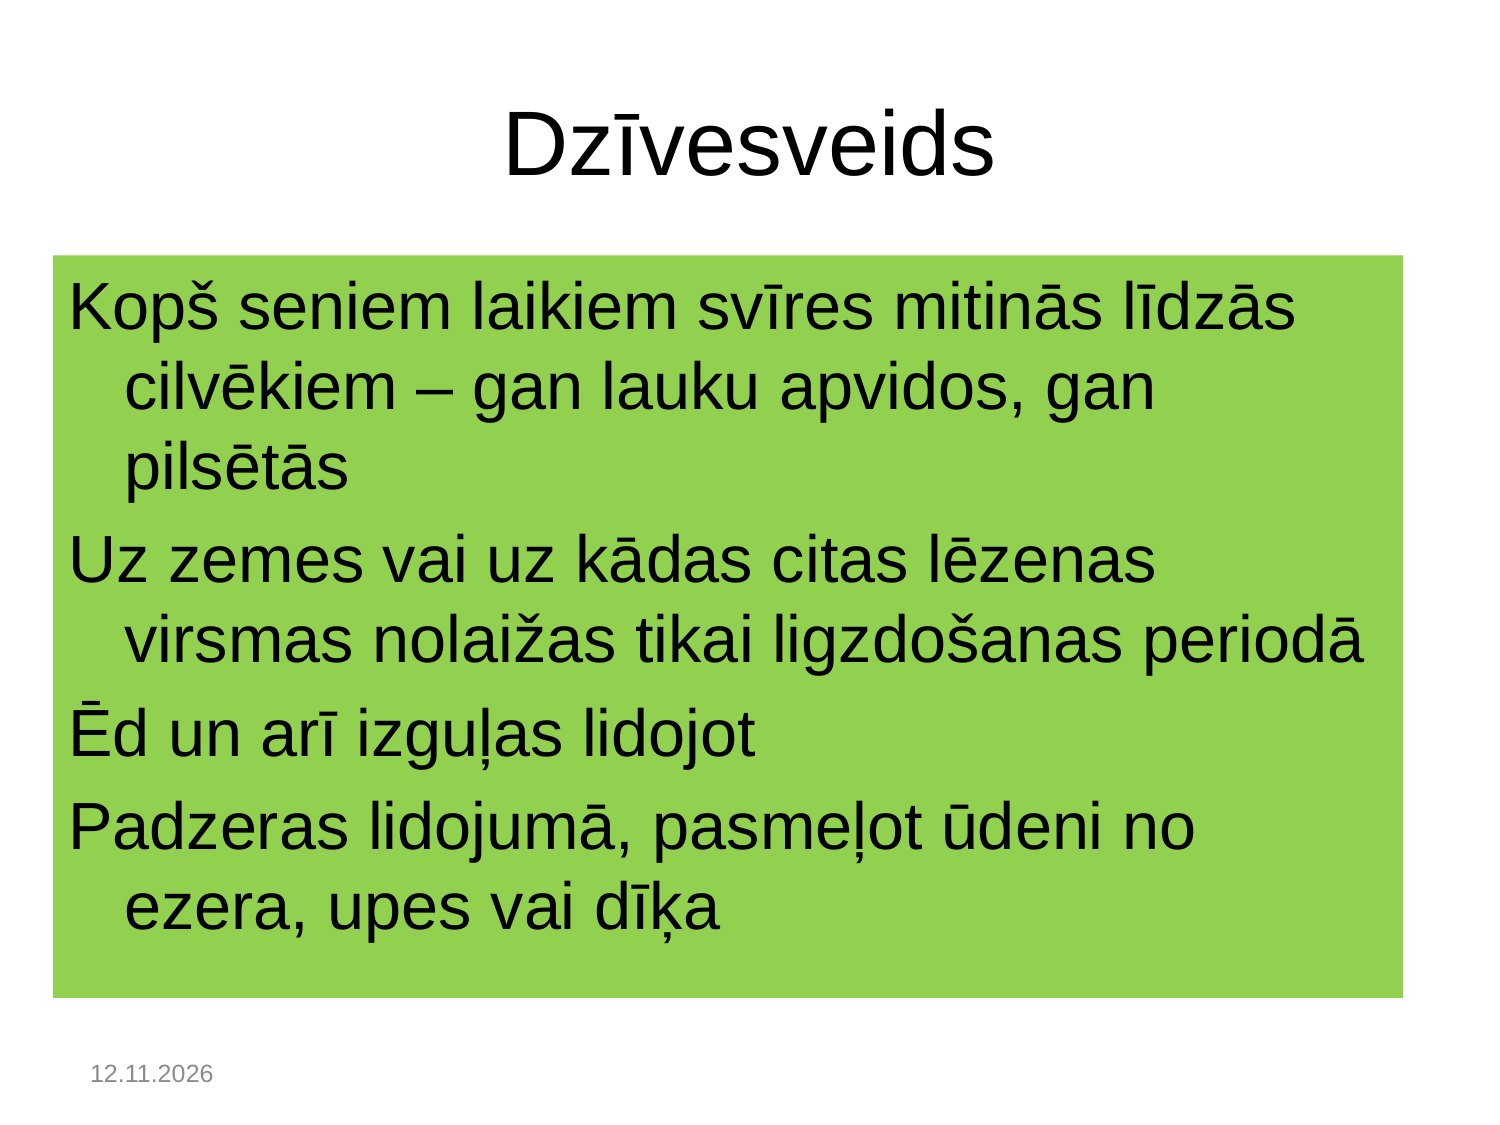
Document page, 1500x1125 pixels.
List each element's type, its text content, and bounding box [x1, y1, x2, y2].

list Kopš seniem laikiem svīres mitinās līdzās cilvēkiem – gan lauku apvidos, gan pilsētās Uz zemes vai uz kādas citas lēzenas virsmas nolaižas tikai ligzdošanas periodā Ēd un arī izguļas lidojot Padzeras lidojumā, pasmeļot ūdeni no ezera, upes vai dīķa [52, 255, 1404, 999]
title Dzīvesveids [74, 44, 1426, 233]
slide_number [75, 1042, 425, 1103]
